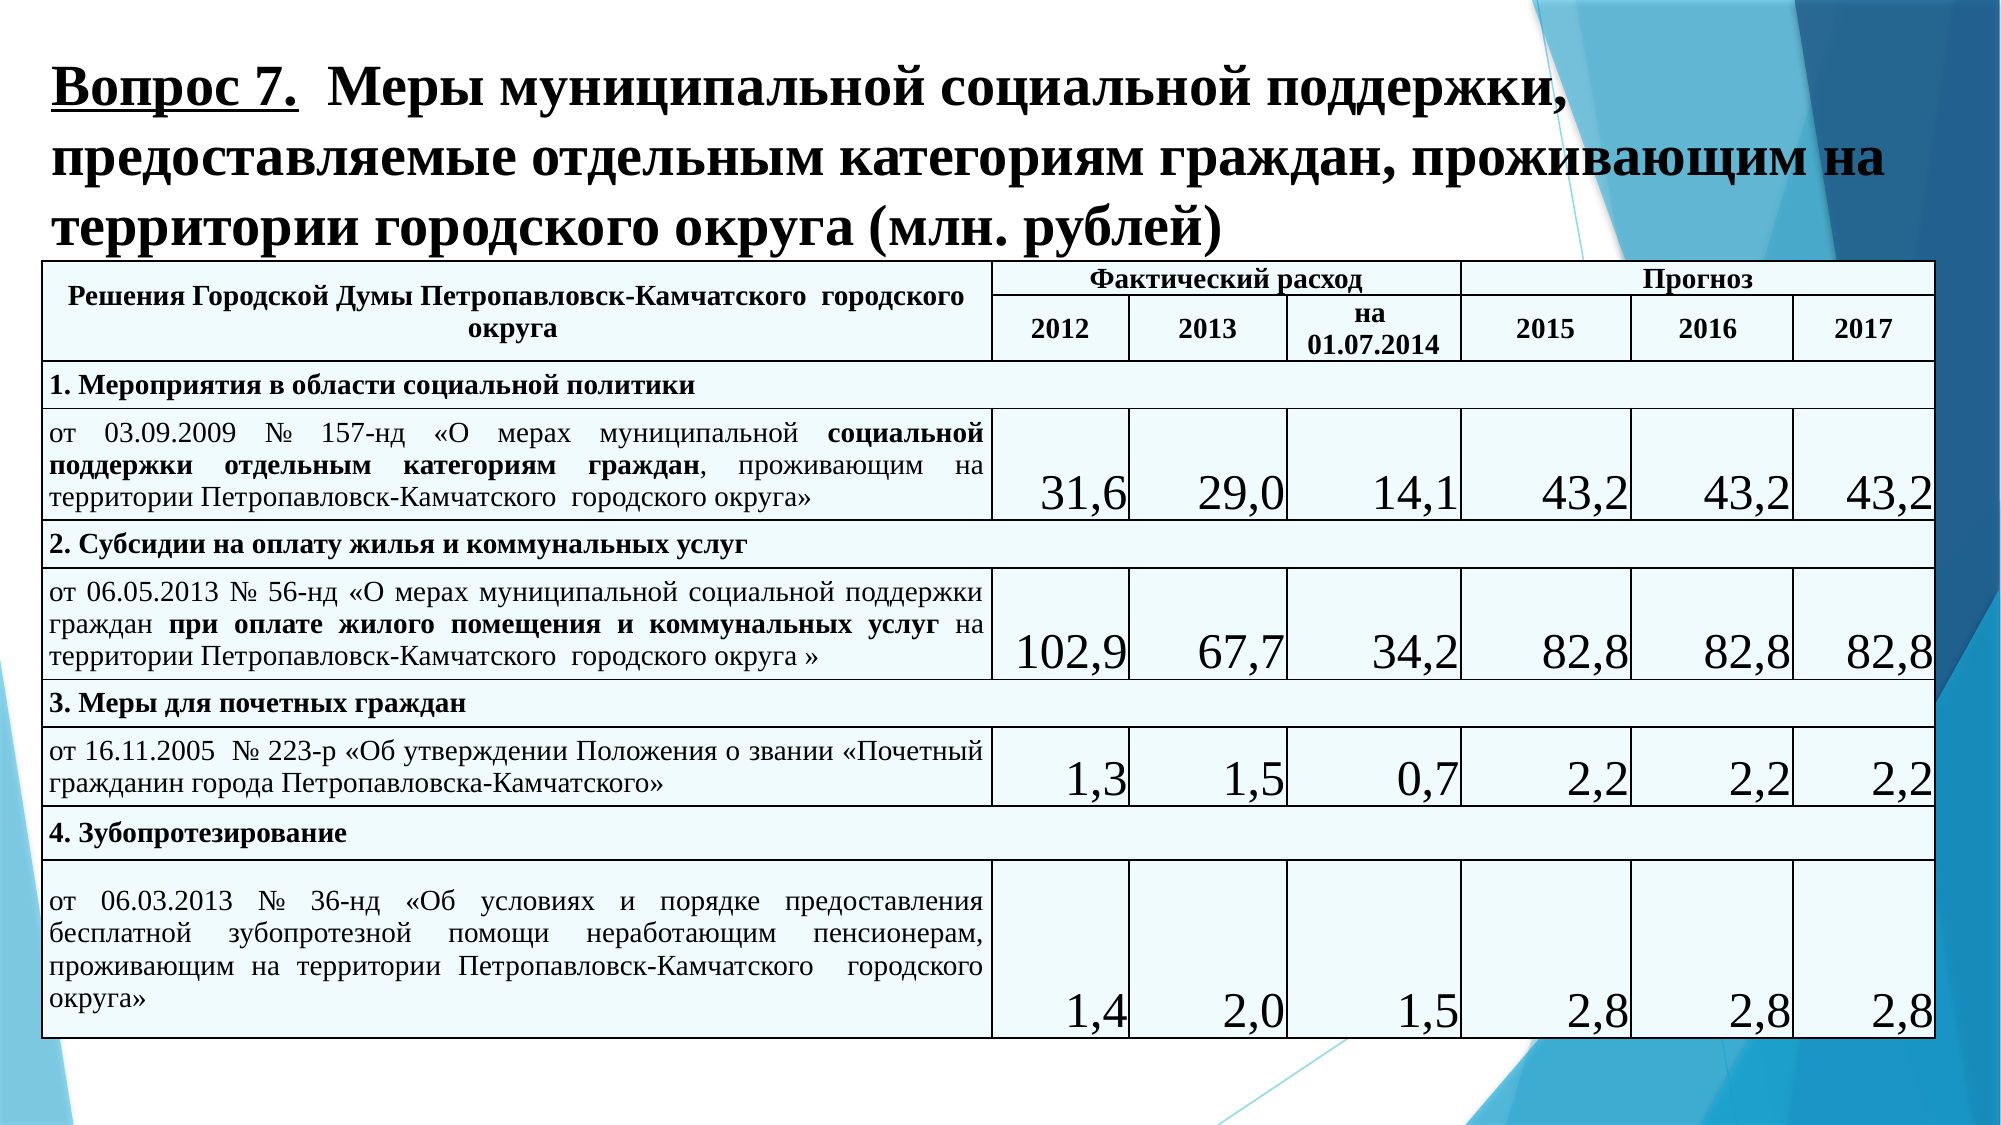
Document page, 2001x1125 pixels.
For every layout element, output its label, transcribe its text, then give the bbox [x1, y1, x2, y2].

table_cell 2,8 [1794, 861, 1934, 1037]
table_cell 2,8 [1632, 861, 1792, 1037]
table_cell 3. Меры для почетных граждан [43, 680, 1934, 726]
table_cell 1,4 [993, 861, 1128, 1037]
table_cell 82,8 [1794, 569, 1934, 679]
table_cell 1,3 [993, 728, 1128, 805]
table_cell 2,0 [1130, 861, 1286, 1037]
table_cell 34,2 [1288, 569, 1460, 679]
table_cell 82,8 [1462, 569, 1630, 679]
table_cell 2017 [1794, 296, 1934, 360]
table_cell 1,5 [1130, 728, 1286, 805]
table_cell 0,7 [1288, 728, 1460, 805]
table_cell 14,1 [1288, 409, 1460, 519]
table_cell 4. Зубопротезирование [43, 807, 1934, 859]
table_cell 1,5 [1288, 861, 1460, 1037]
table_cell 2015 [1462, 296, 1630, 360]
title Вопрос 7. Меры муниципальной социальной поддержки, предоставляемые отдельным категориям граждан, проживающим на территории городского округа (млн. рублей) [36, 39, 1941, 280]
table_cell 31,6 [993, 409, 1128, 519]
table_cell 2012 [993, 296, 1128, 360]
table_cell 29,0 [1130, 409, 1286, 519]
table_cell 2,2 [1794, 728, 1934, 805]
table_header Фактический расход [993, 262, 1460, 294]
table_header Решения Городской Думы Петропавловск-Камчатского городского округа [43, 262, 991, 360]
table_cell 43,2 [1462, 409, 1630, 519]
table_cell 2,8 [1462, 861, 1630, 1037]
table_cell 2,2 [1462, 728, 1630, 805]
table_cell от 16.11.2005 № 223-р «Об утверждении Положения о звании «Почетный гражданин города Петропавловска-Камчатского» [43, 728, 991, 805]
table_cell 2013 [1130, 296, 1286, 360]
table_cell 82,8 [1632, 569, 1792, 679]
table_cell 2,2 [1632, 728, 1792, 805]
table_cell 43,2 [1632, 409, 1792, 519]
table_cell на 01.07.2014 [1288, 296, 1460, 360]
table_cell 2016 [1632, 296, 1792, 360]
table_header Прогноз [1462, 262, 1934, 294]
table_cell 2. Субсидии на оплату жилья и коммунальных услуг [43, 521, 1934, 567]
table_cell от 06.03.2013 № 36-нд «Об условиях и порядке предоставления бесплатной зубопротезной помощи неработающим пенсионерам, проживающим на территории Петропавловск-Камчатского городского округа» [43, 861, 991, 1037]
table_cell 102,9 [993, 569, 1128, 679]
table_cell от 03.09.2009 № 157-нд «О мерах муниципальной социальной поддержки отдельным категориям граждан, проживающим на территории Петропавловск-Камчатского городского округа» [43, 409, 991, 519]
table_cell от 06.05.2013 № 56-нд «О мерах муниципальной социальной поддержки граждан при оплате жилого помещения и коммунальных услуг на территории Петропавловск-Камчатского городского округа » [43, 569, 991, 679]
table_cell 1. Мероприятия в области социальной политики [43, 362, 1934, 408]
table_cell 67,7 [1130, 569, 1286, 679]
table_cell 43,2 [1794, 409, 1934, 519]
